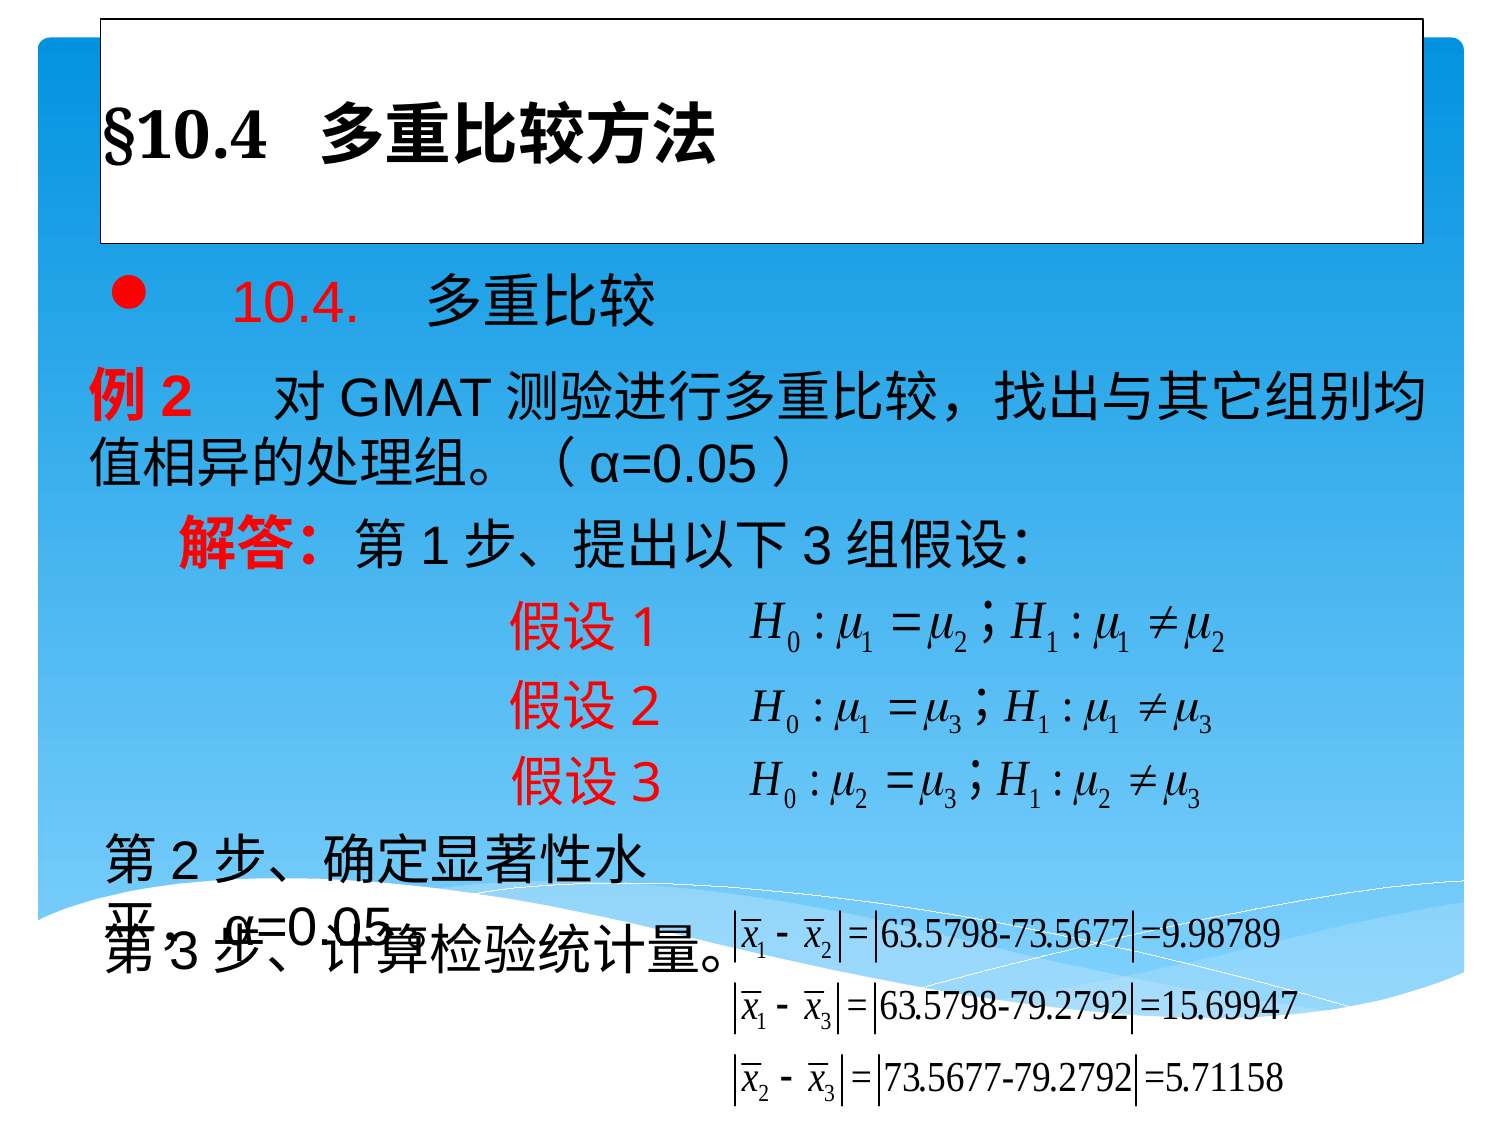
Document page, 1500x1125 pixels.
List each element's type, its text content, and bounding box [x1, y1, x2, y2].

text_box 第3步、计算检验统计量。 [87, 907, 720, 988]
text_box 第2步、确定显著性水平，α=0.05。 [88, 818, 975, 907]
text_box 假设1 [407, 584, 680, 663]
title §10.4 多重比较方法 [100, 19, 1424, 244]
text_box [726, 899, 1306, 1118]
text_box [740, 674, 1220, 745]
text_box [740, 744, 1211, 821]
text_box 假设3 [409, 739, 681, 818]
text_box 例2 对GMAT测验进行多重比较，找出与其它组别均值相异的处理组。（α=0.05） [73, 351, 1447, 575]
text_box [740, 584, 1235, 666]
text_box 解答：第1步、提出以下3组假设： [83, 499, 1398, 584]
text_box 假设2 [407, 663, 680, 744]
text_box 10.4. 多重比较 [92, 239, 1368, 342]
